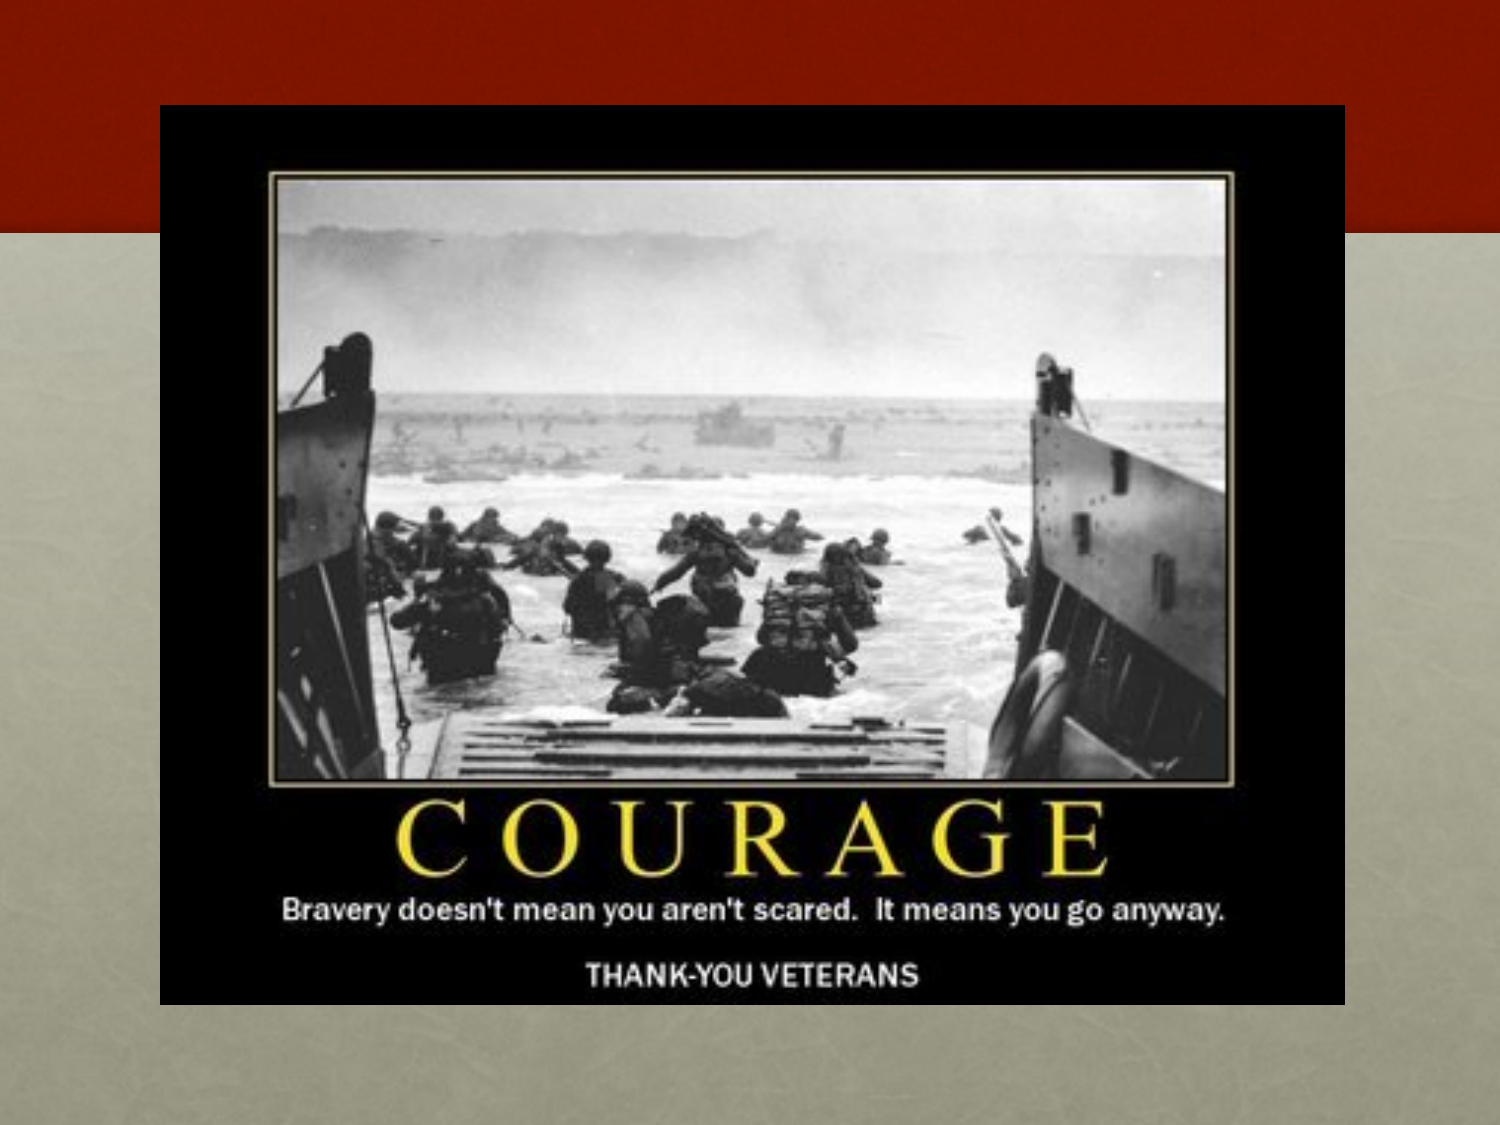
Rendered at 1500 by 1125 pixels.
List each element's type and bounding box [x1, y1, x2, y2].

list [0, 104, 1500, 1006]
picture [0, 1006, 1500, 1125]
